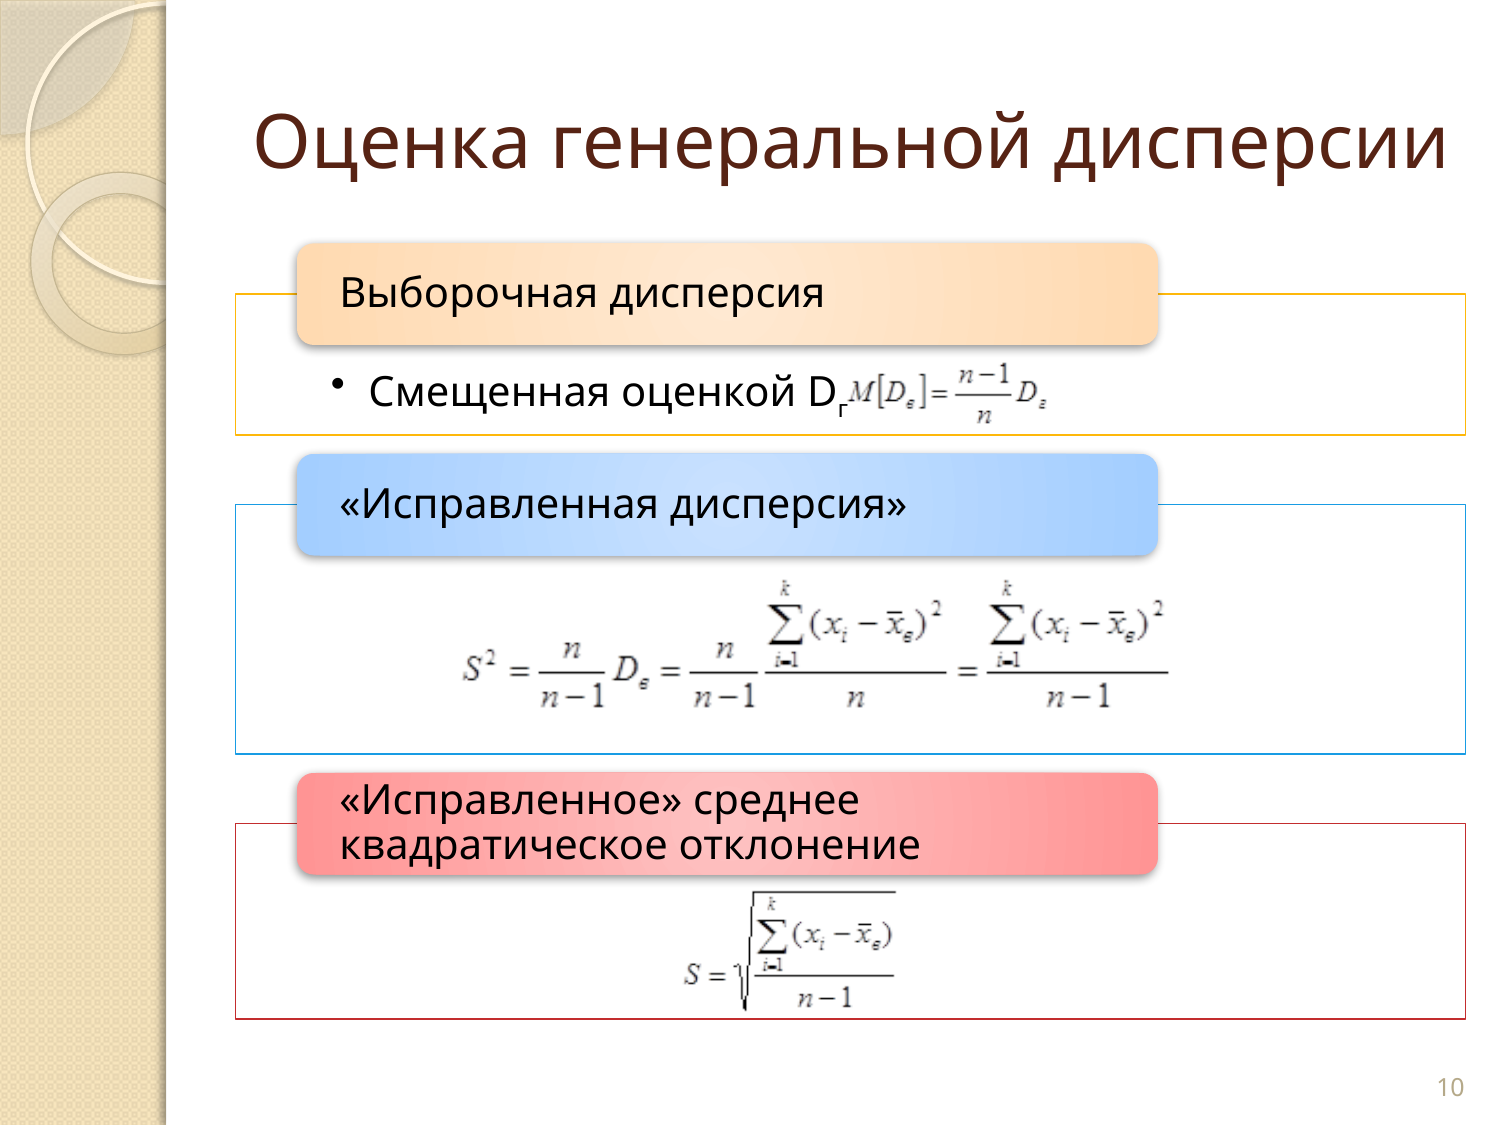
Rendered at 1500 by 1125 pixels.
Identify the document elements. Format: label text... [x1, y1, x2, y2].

picture [844, 354, 1054, 433]
picture [457, 573, 1179, 719]
picture [678, 884, 904, 1019]
slide_number 10 [1413, 1034, 1488, 1113]
title Оценка генеральной дисперсии [235, 45, 1466, 233]
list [235, 237, 1466, 1026]
